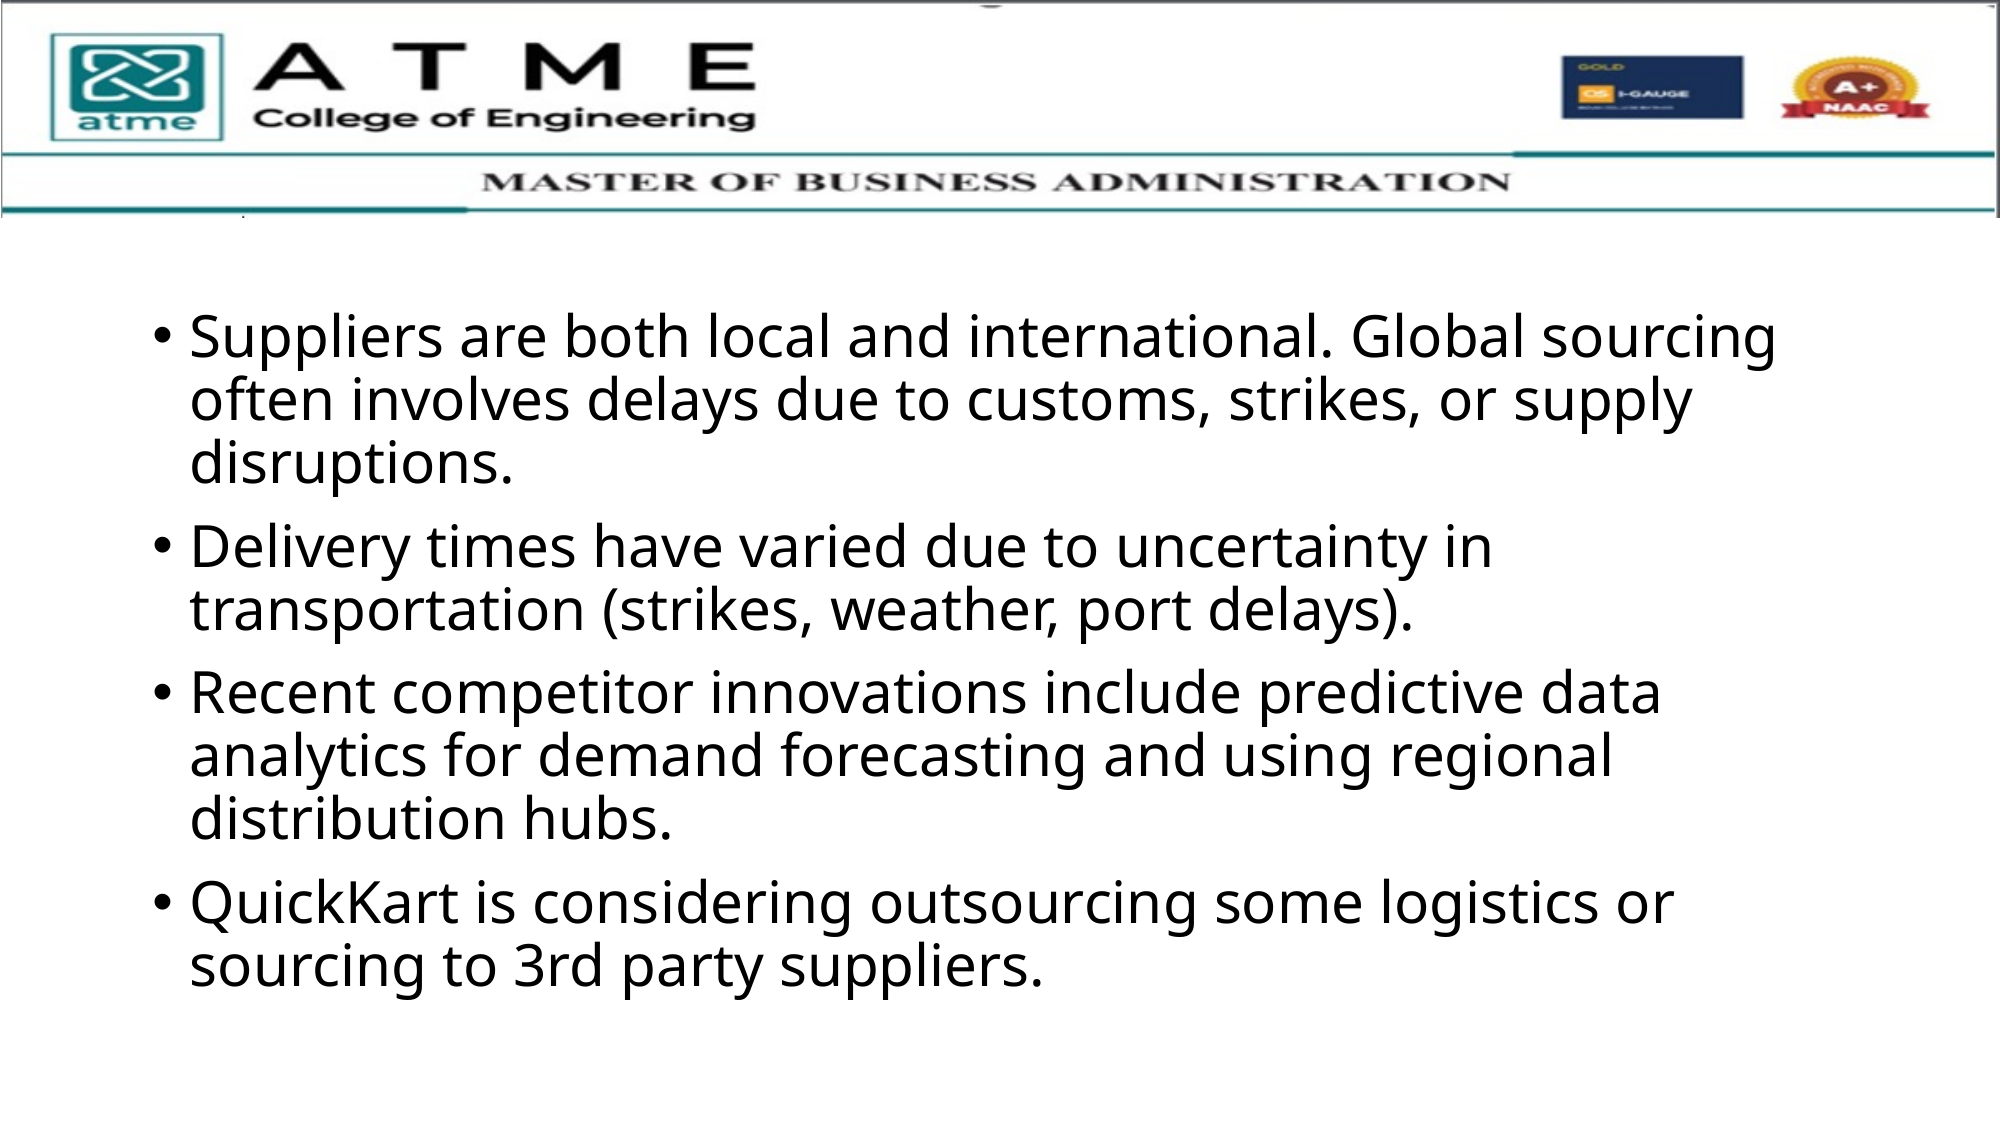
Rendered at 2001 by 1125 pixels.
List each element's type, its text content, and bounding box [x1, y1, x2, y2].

picture [1, 0, 2000, 218]
list Suppliers are both local and international. Global sourcing often involves delays due to customs, strikes, or supply disruptions. Delivery times have varied due to uncertainty in transportation (strikes, weather, port delays). Recent competitor innovations include predictive data analytics for demand forecasting and using regional distribution hubs. QuickKart is considering outsourcing some logistics or sourcing to 3rd party suppliers. [137, 299, 1863, 1014]
